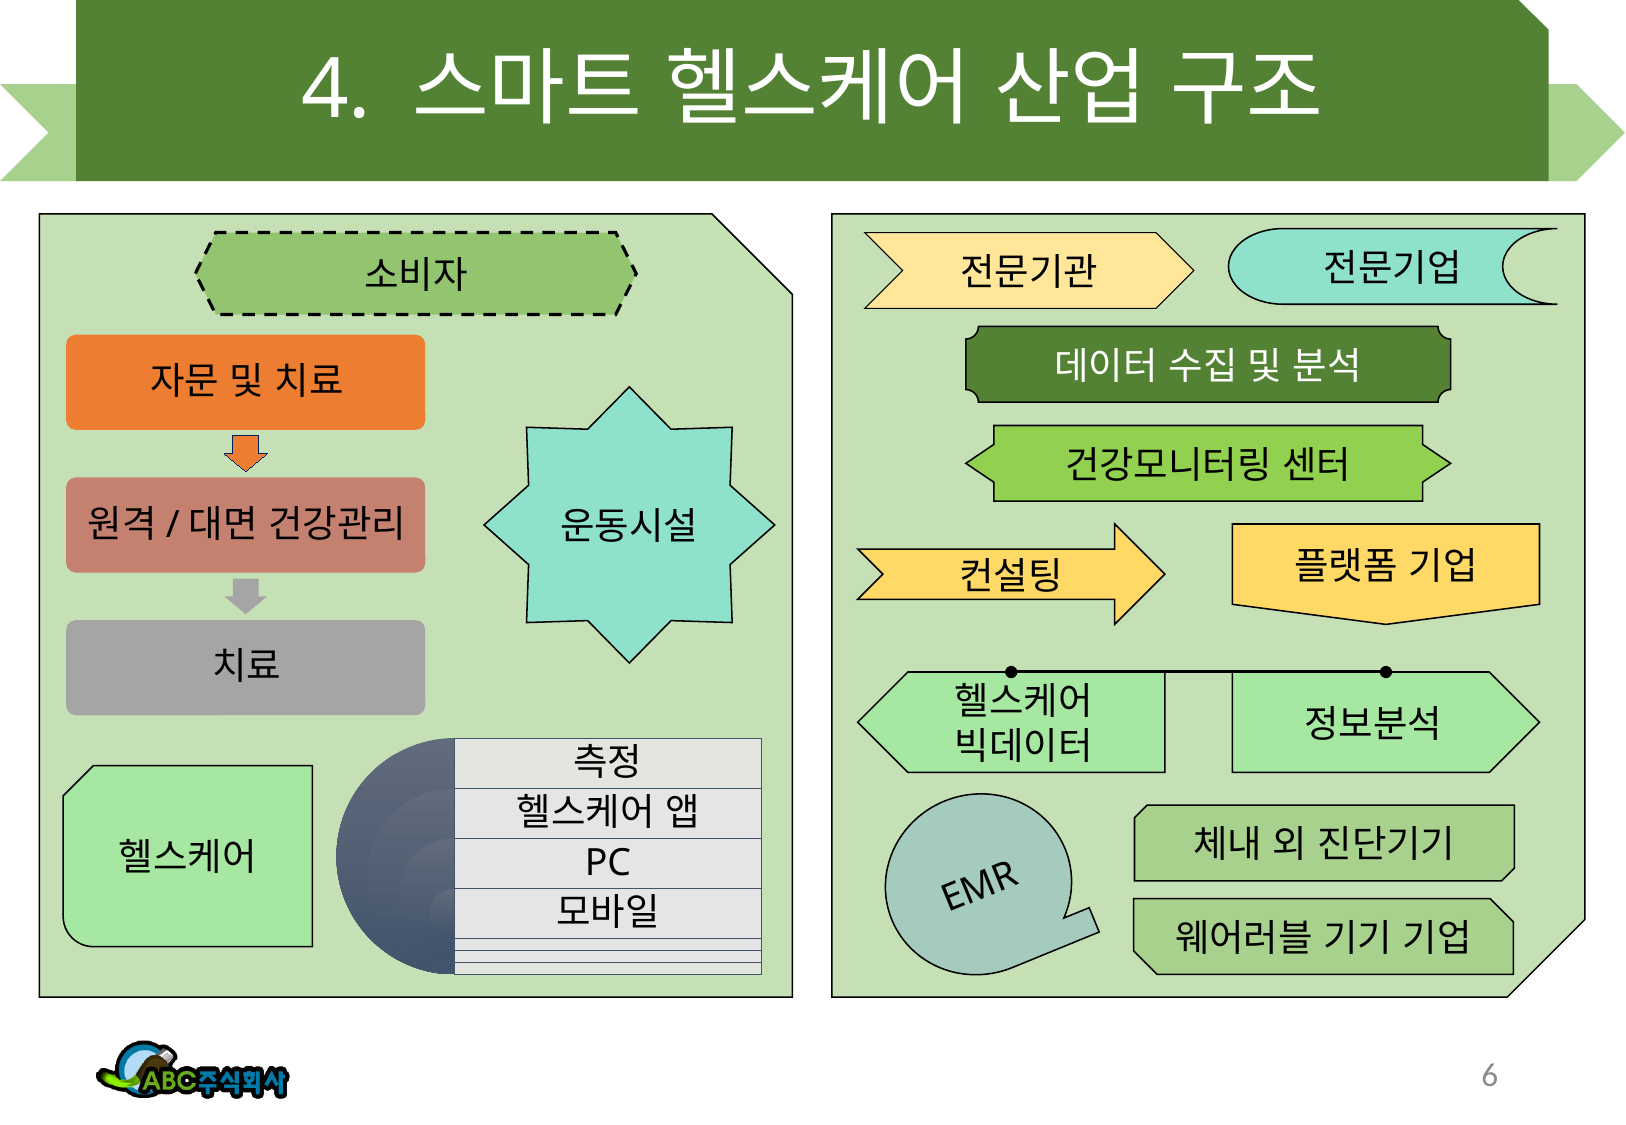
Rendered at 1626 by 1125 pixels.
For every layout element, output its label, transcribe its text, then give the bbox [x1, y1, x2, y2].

text_box 전문기관 [862, 231, 1196, 310]
text_box 운동시설 [505, 385, 777, 665]
text_box 데이터 수집 및 분석 [964, 325, 1452, 404]
title 4. 스마트 헬스케어 산업 구조 [0, 0, 1625, 182]
text_box 헬스케어 빅데이터 [856, 670, 1166, 774]
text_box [336, 738, 762, 975]
text_box 체내 외 진단기기 [1133, 804, 1516, 882]
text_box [0, 334, 505, 716]
text_box [38, 212, 794, 999]
text_box 컨설팅 [855, 521, 1167, 627]
text_box 정보분석 [1231, 670, 1541, 774]
text_box EMR [884, 792, 1101, 976]
text_box 건강모니터링 센터 [963, 424, 1453, 503]
text_box 웨어러블 기기 기업 [1132, 897, 1515, 976]
slide_number 6 [1147, 1042, 1514, 1103]
text_box 플랫폼 기업 [1231, 522, 1541, 626]
text_box 전문기업 [1227, 227, 1558, 306]
text_box [61, 764, 314, 948]
picture [87, 1034, 295, 1103]
text_box [830, 212, 1586, 999]
text_box 소비자 [194, 231, 638, 316]
text_box 헬스케어 [88, 825, 288, 886]
